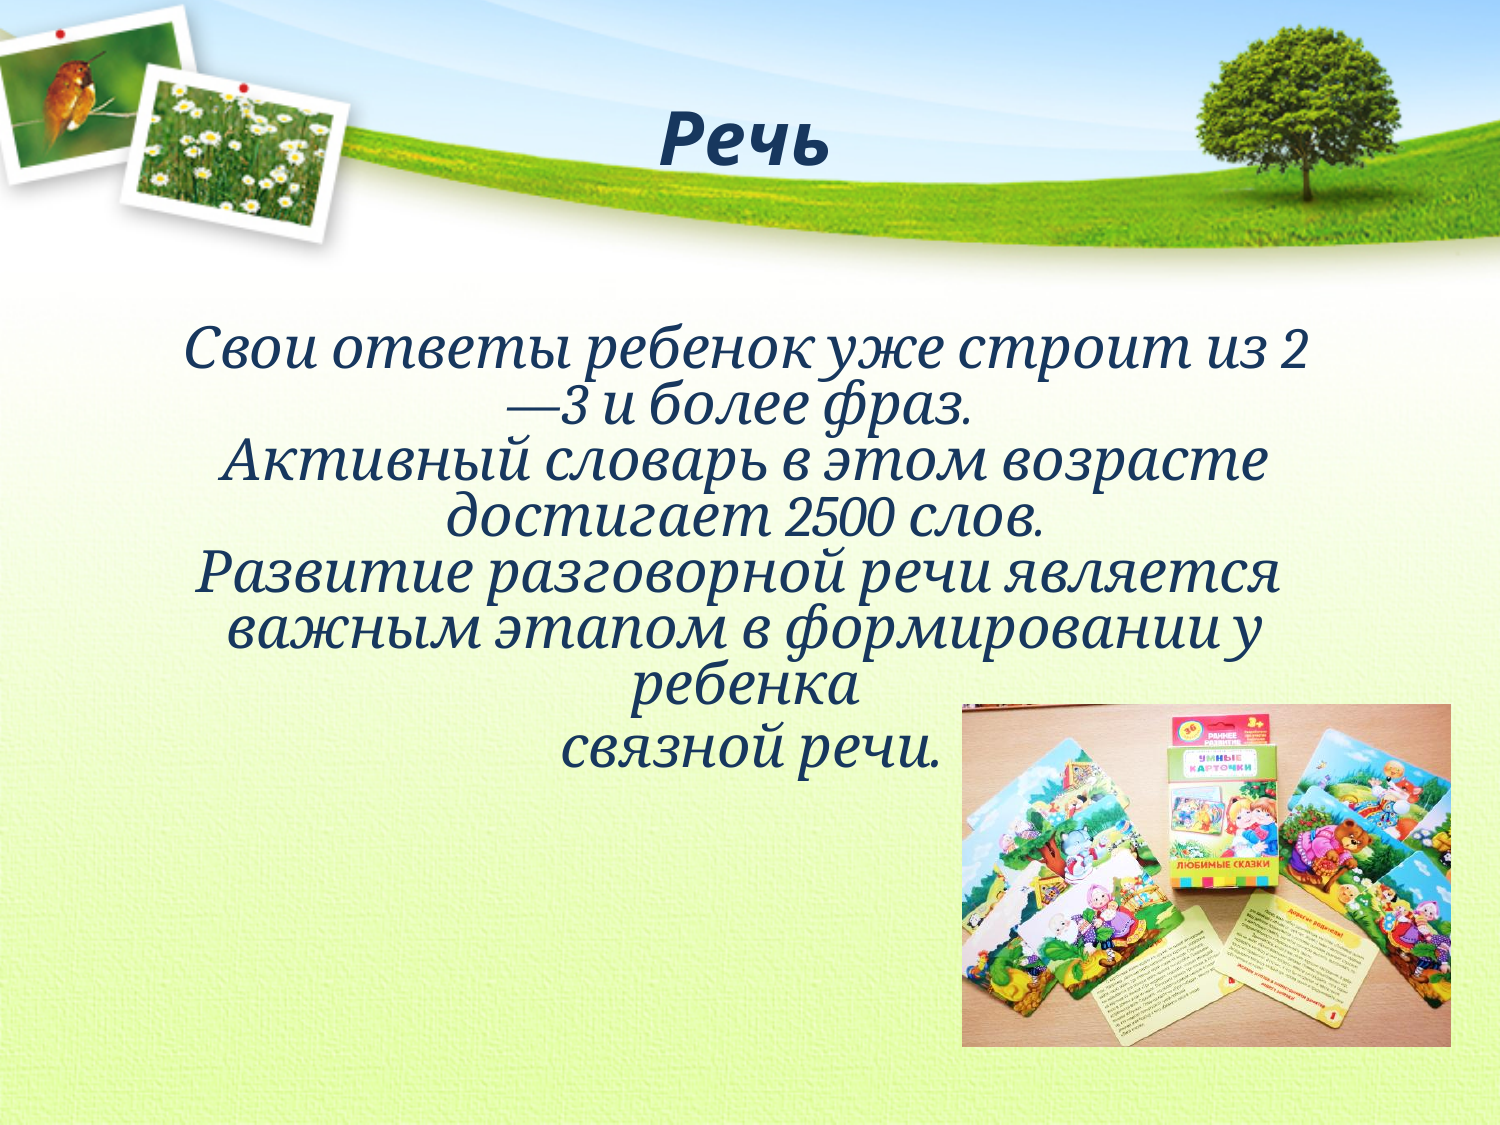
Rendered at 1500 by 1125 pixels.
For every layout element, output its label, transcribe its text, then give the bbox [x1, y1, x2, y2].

picture [0, 0, 1500, 1125]
title Речь Свои ответы ребенок уже строит из 2—3 и более фраз. Активный словарь в этом возрасте достигает 2500 слов. Развитие разговорной речи является важным этапом в формировании у ребенка связной речи. [147, 0, 1345, 185]
